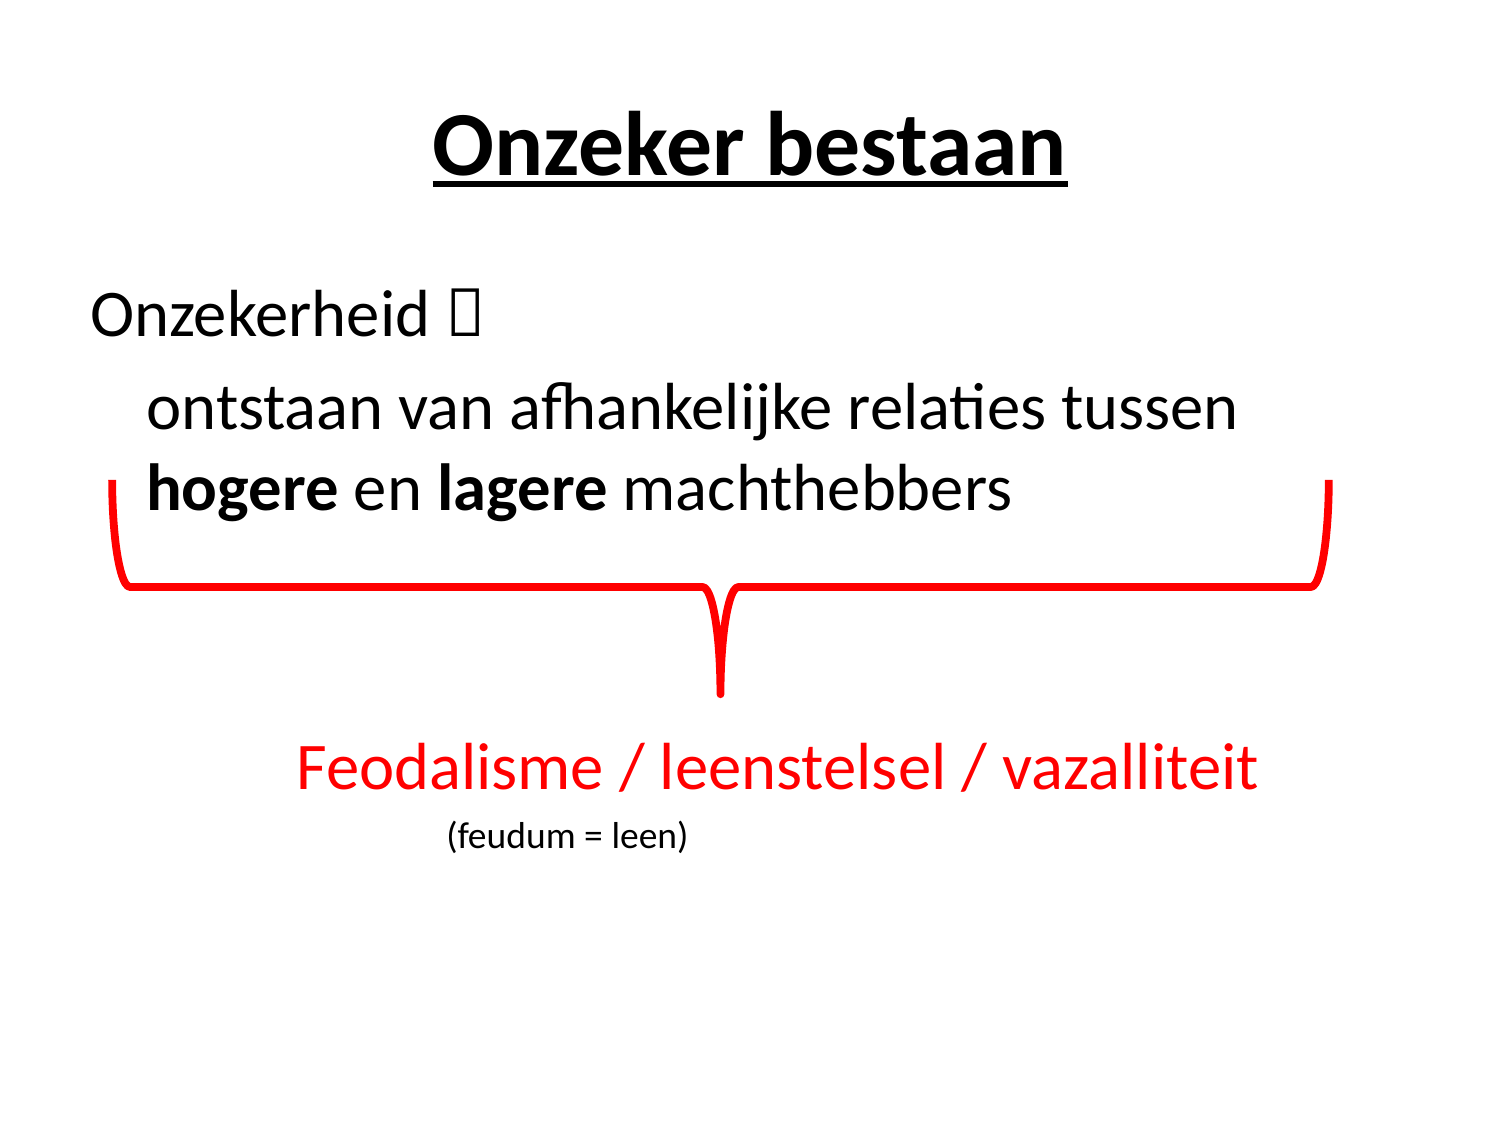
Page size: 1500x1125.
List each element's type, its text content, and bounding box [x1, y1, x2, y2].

title Onzeker bestaan [75, 45, 1425, 233]
list Onzekerheid  ontstaan van afhankelijke relaties tussen hogere en lagere machthebbers Feodalisme / leenstelsel / vazalliteit (feudum = leen) [75, 262, 1425, 1005]
text_box [111, 479, 1330, 696]
